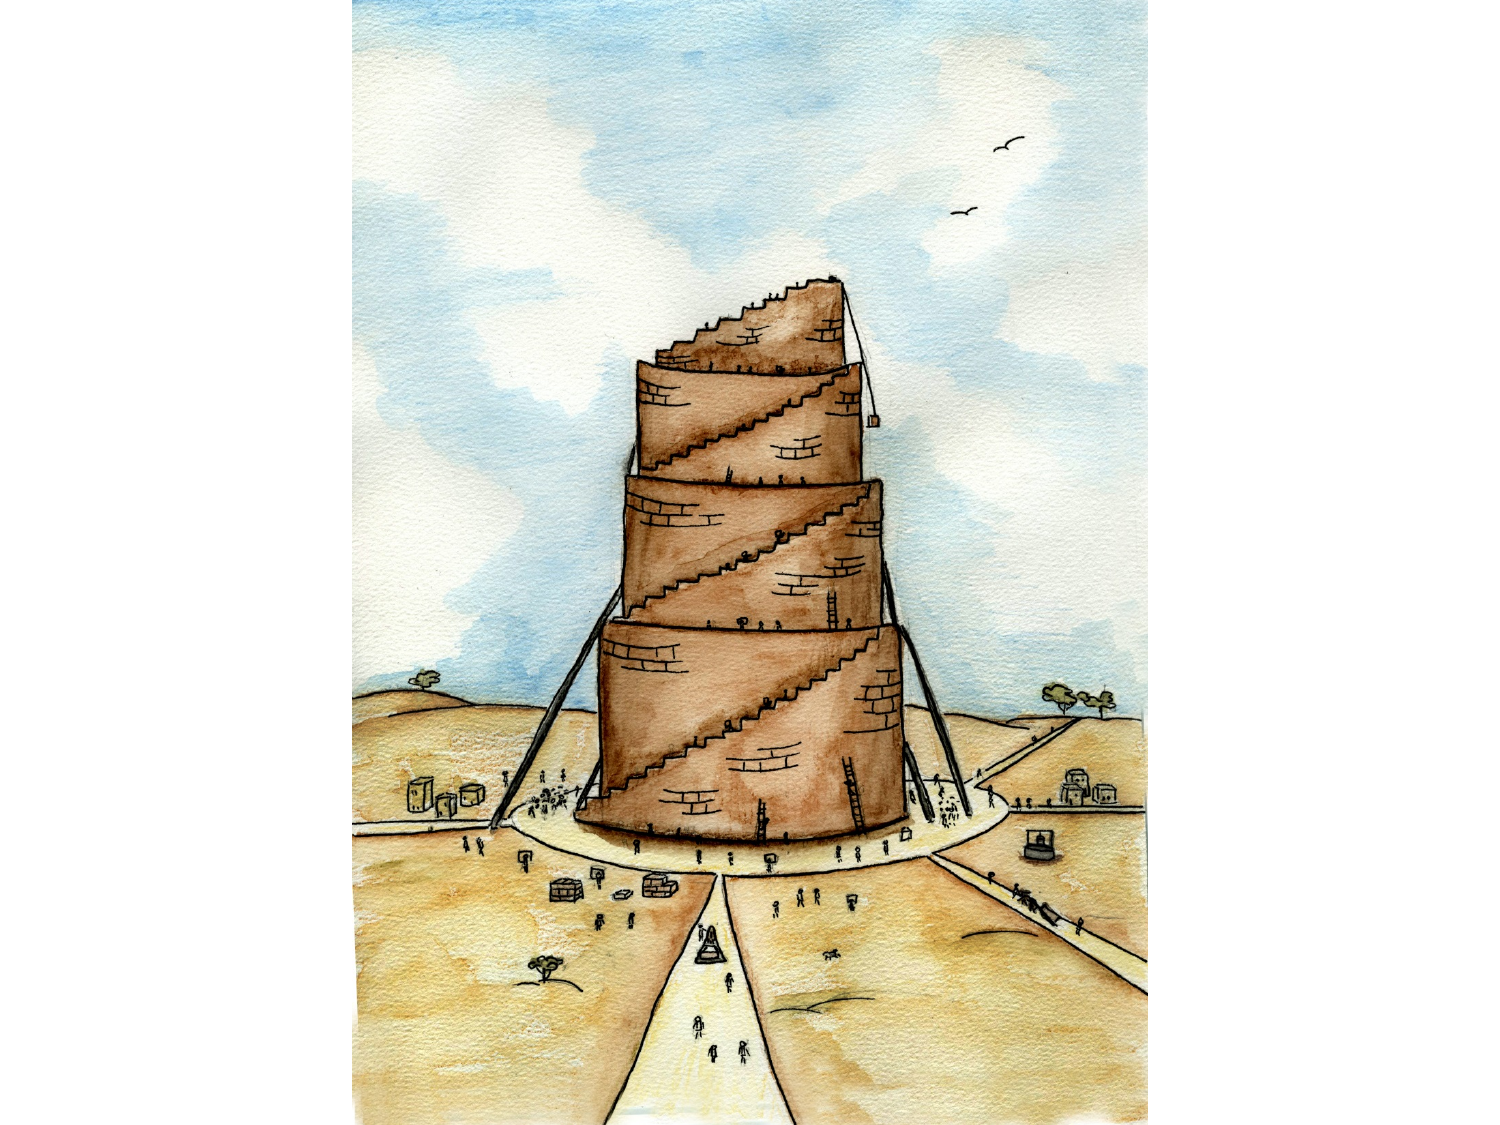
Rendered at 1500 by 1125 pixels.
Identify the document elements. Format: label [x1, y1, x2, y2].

picture [352, 0, 1148, 1125]
